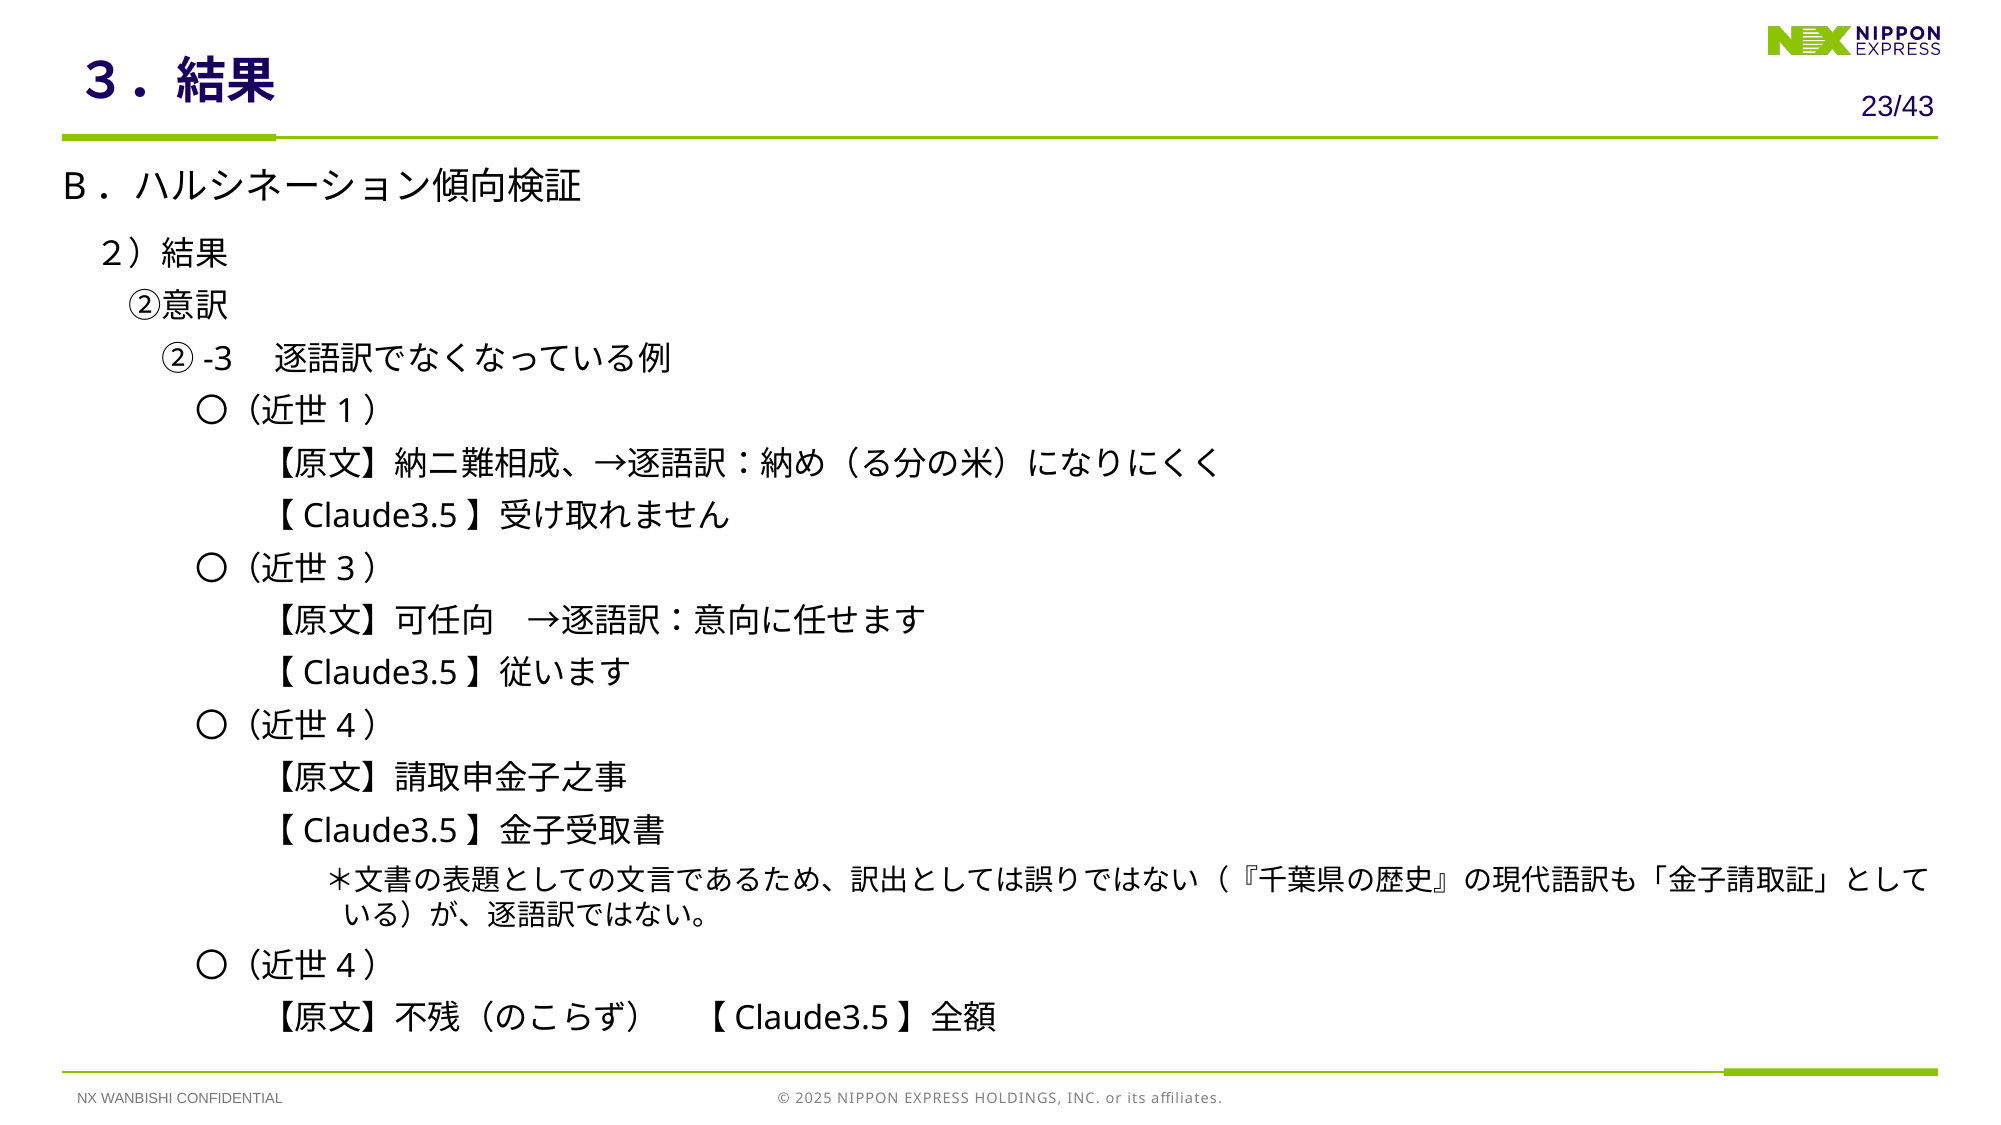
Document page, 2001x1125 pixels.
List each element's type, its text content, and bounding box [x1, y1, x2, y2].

title ３．結果 [62, 41, 1742, 103]
slide_number 22/43 [1848, 87, 1935, 123]
list B．ハルシネーション傾向検証 ２）結果 ②意訳 ②-3 逐語訳でなくなっている例 〇（近世1） 【原文】納ニ難相成、→逐語訳：納め（る分の米）になりにくく 【Claude3.5】受け取れません 〇（近世3） 【原文】可任向 →逐語訳：意向に任せます 【Claude3.5】従います 〇（近世4） 【原文】請取申金子之事 【Claude3.5】金子受取書 ＊文書の表題としての文言であるため、訳出としては誤りではない（『千葉県の歴史』の現代語訳も「金子請取証」としている）が、逐語訳ではない。 〇（近世4） 【原文】不残（のこらず） 【Claude3.5】全額 [62, 162, 1939, 1066]
footer NX WANBISHI CONFIDENTIAL [62, 1086, 738, 1110]
picture [1768, 26, 1940, 55]
